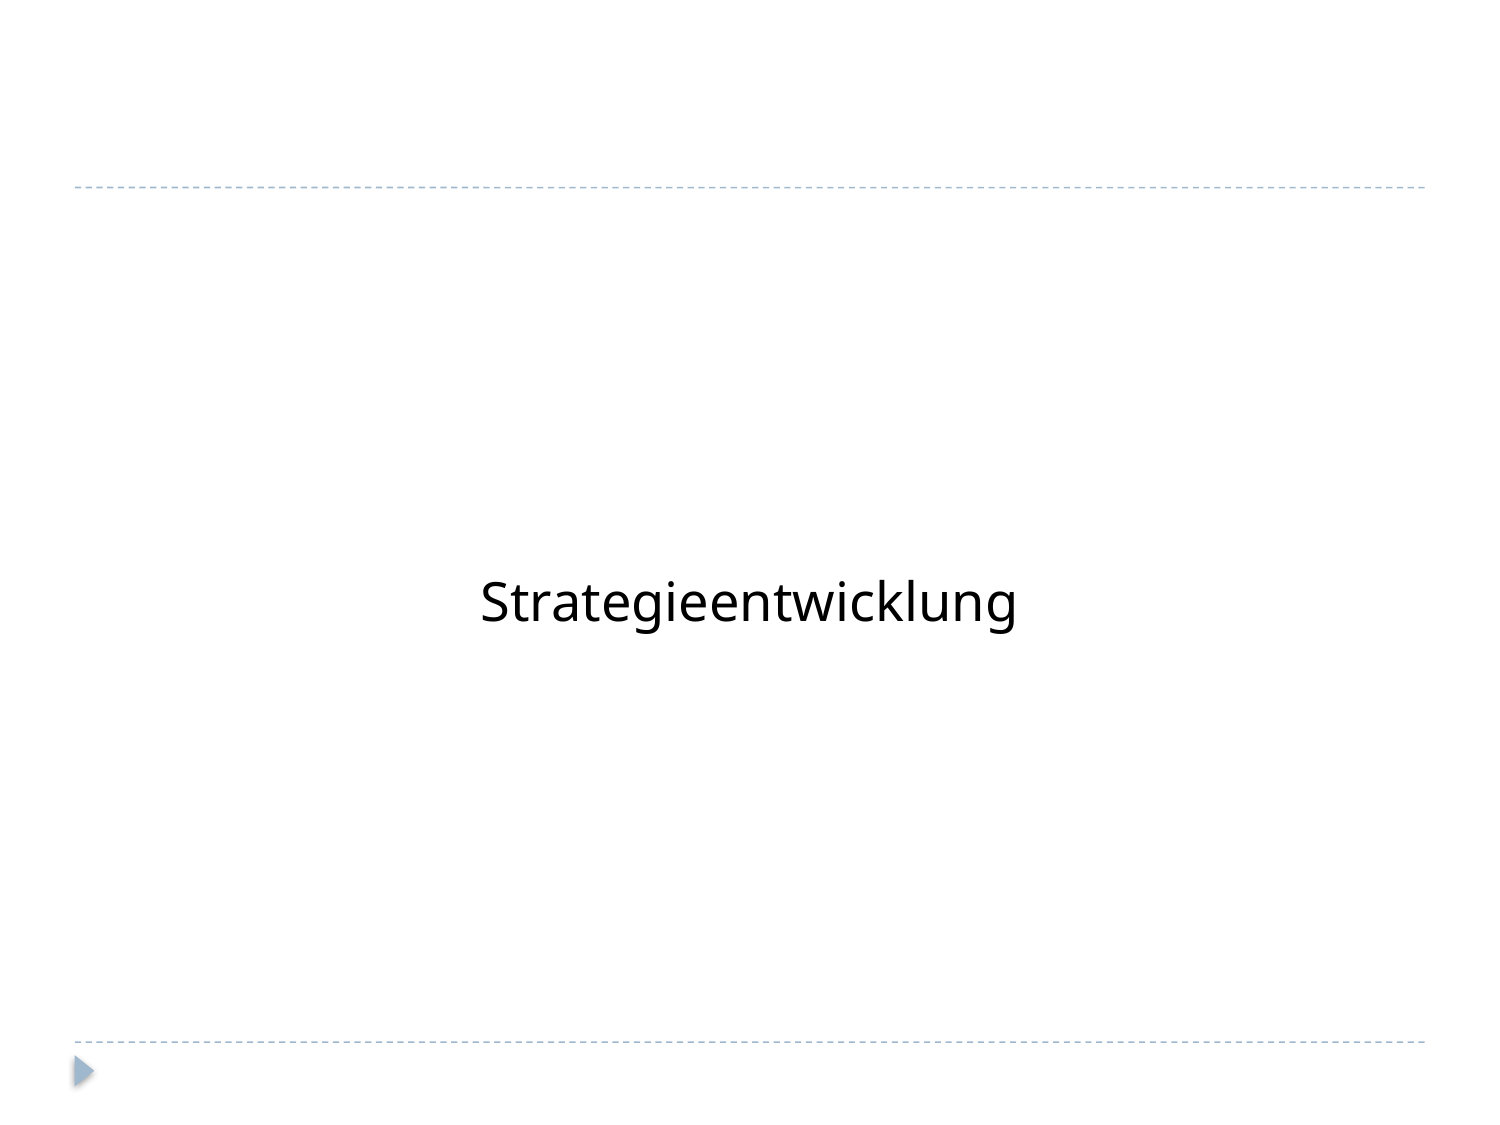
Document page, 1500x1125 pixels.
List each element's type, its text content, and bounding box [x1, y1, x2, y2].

subtitle Strategieentwicklung [75, 207, 1425, 998]
